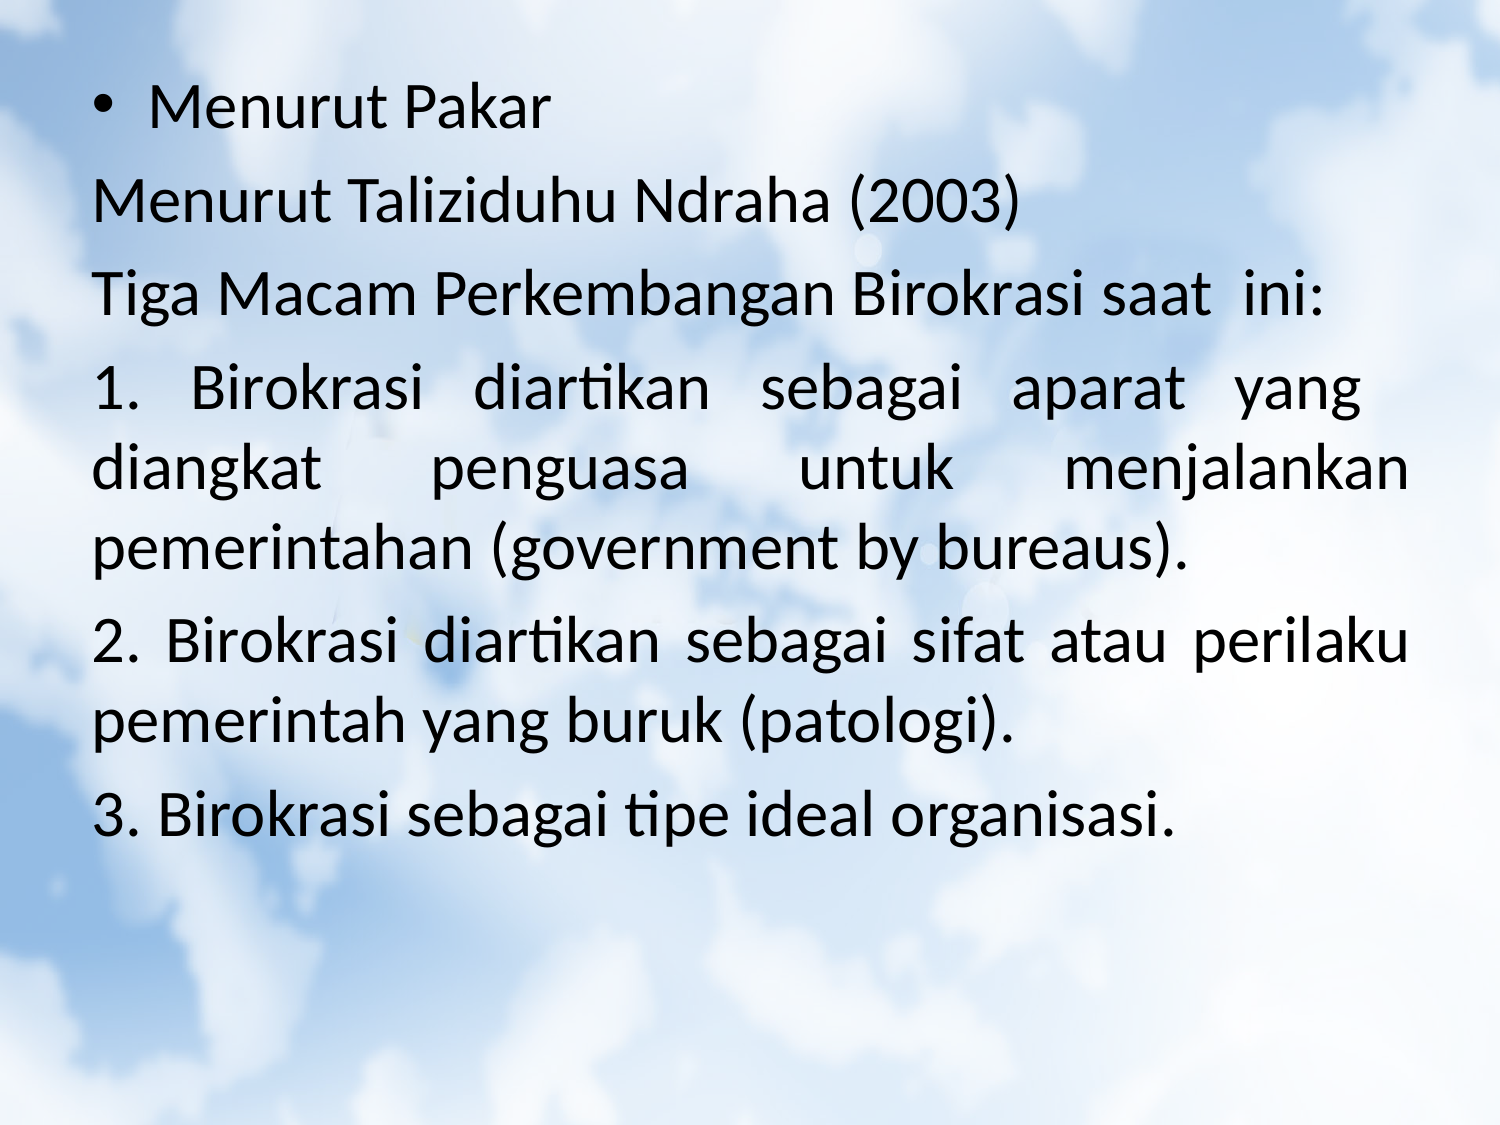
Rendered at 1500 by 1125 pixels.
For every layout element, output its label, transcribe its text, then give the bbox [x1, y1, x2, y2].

list Menurut Pakar Menurut Taliziduhu Ndraha (2003) Tiga Macam Perkembangan Birokrasi saat ini: 1. Birokrasi diartikan sebagai aparat yang diangkat penguasa untuk menjalankan pemerintahan (government by bureaus). 2. Birokrasi diartikan sebagai sifat atau perilaku pemerintah yang buruk (patologi). 3. Birokrasi sebagai tipe ideal organisasi. [76, 54, 1427, 1047]
